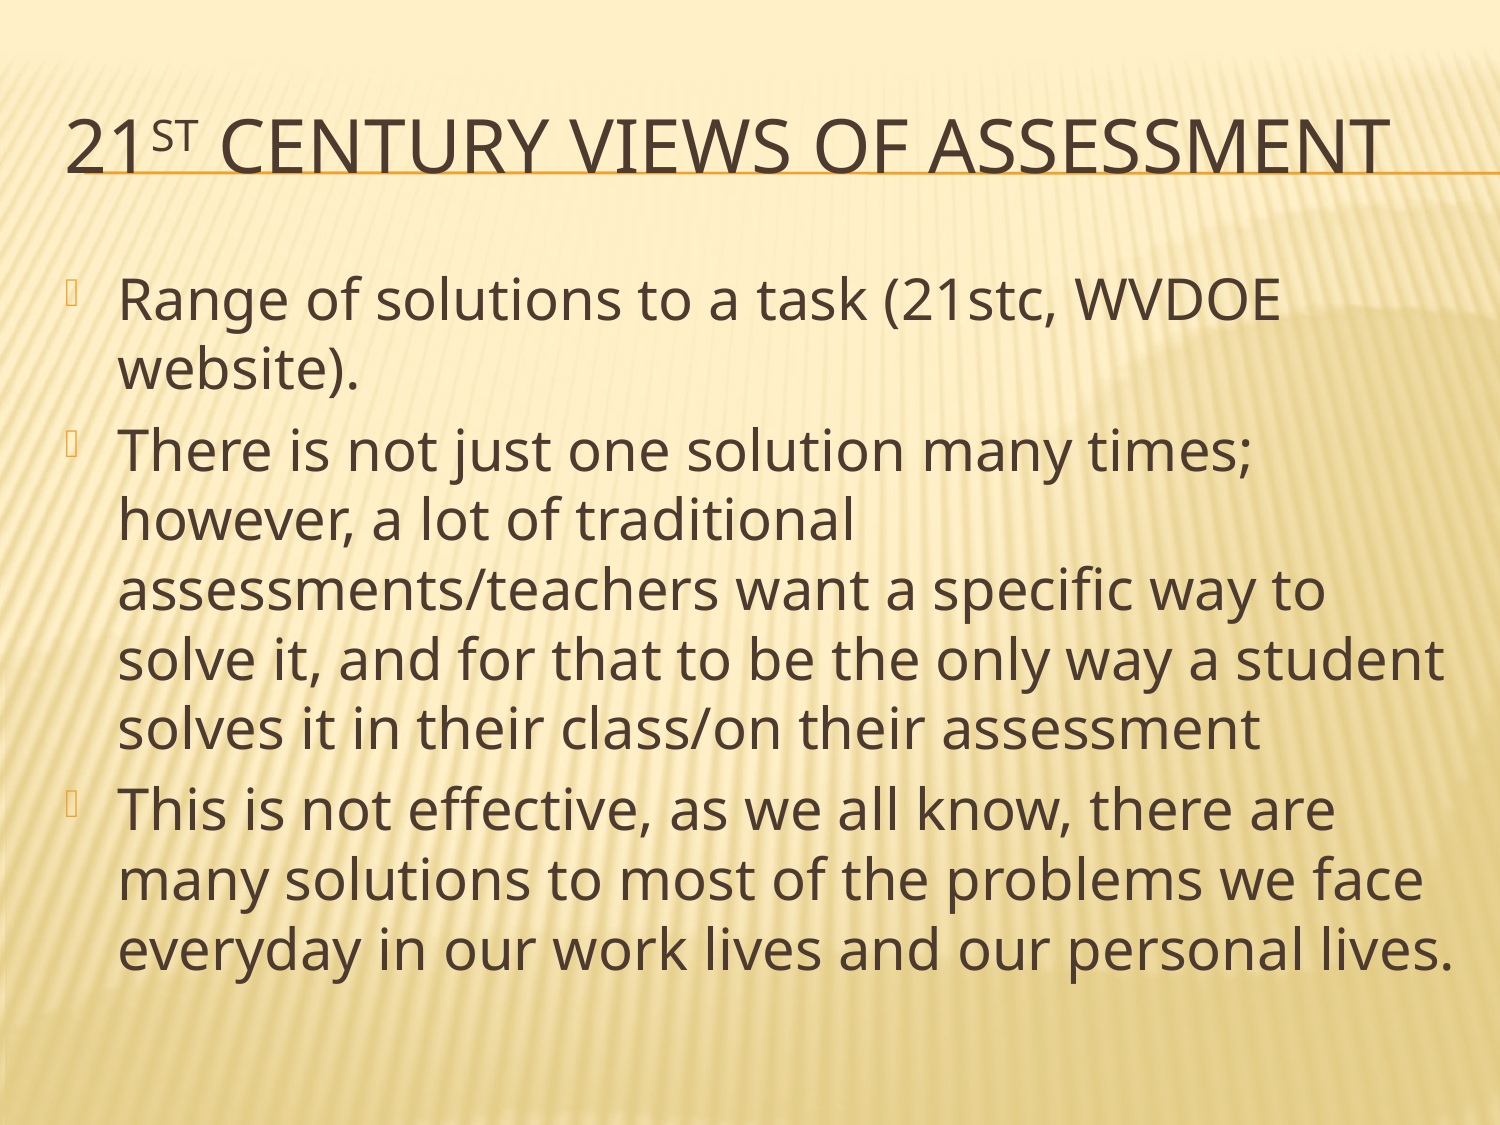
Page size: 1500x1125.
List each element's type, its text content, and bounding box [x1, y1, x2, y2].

title 21st Century views of assessment [50, 75, 1475, 213]
list Range of solutions to a task (21stc, WVDOE website). There is not just one solution many times; however, a lot of traditional assessments/teachers want a specific way to solve it, and for that to be the only way a student solves it in their class/on their assessment This is not effective, as we all know, there are many solutions to most of the problems we face everyday in our work lives and our personal lives. [50, 254, 1475, 998]
